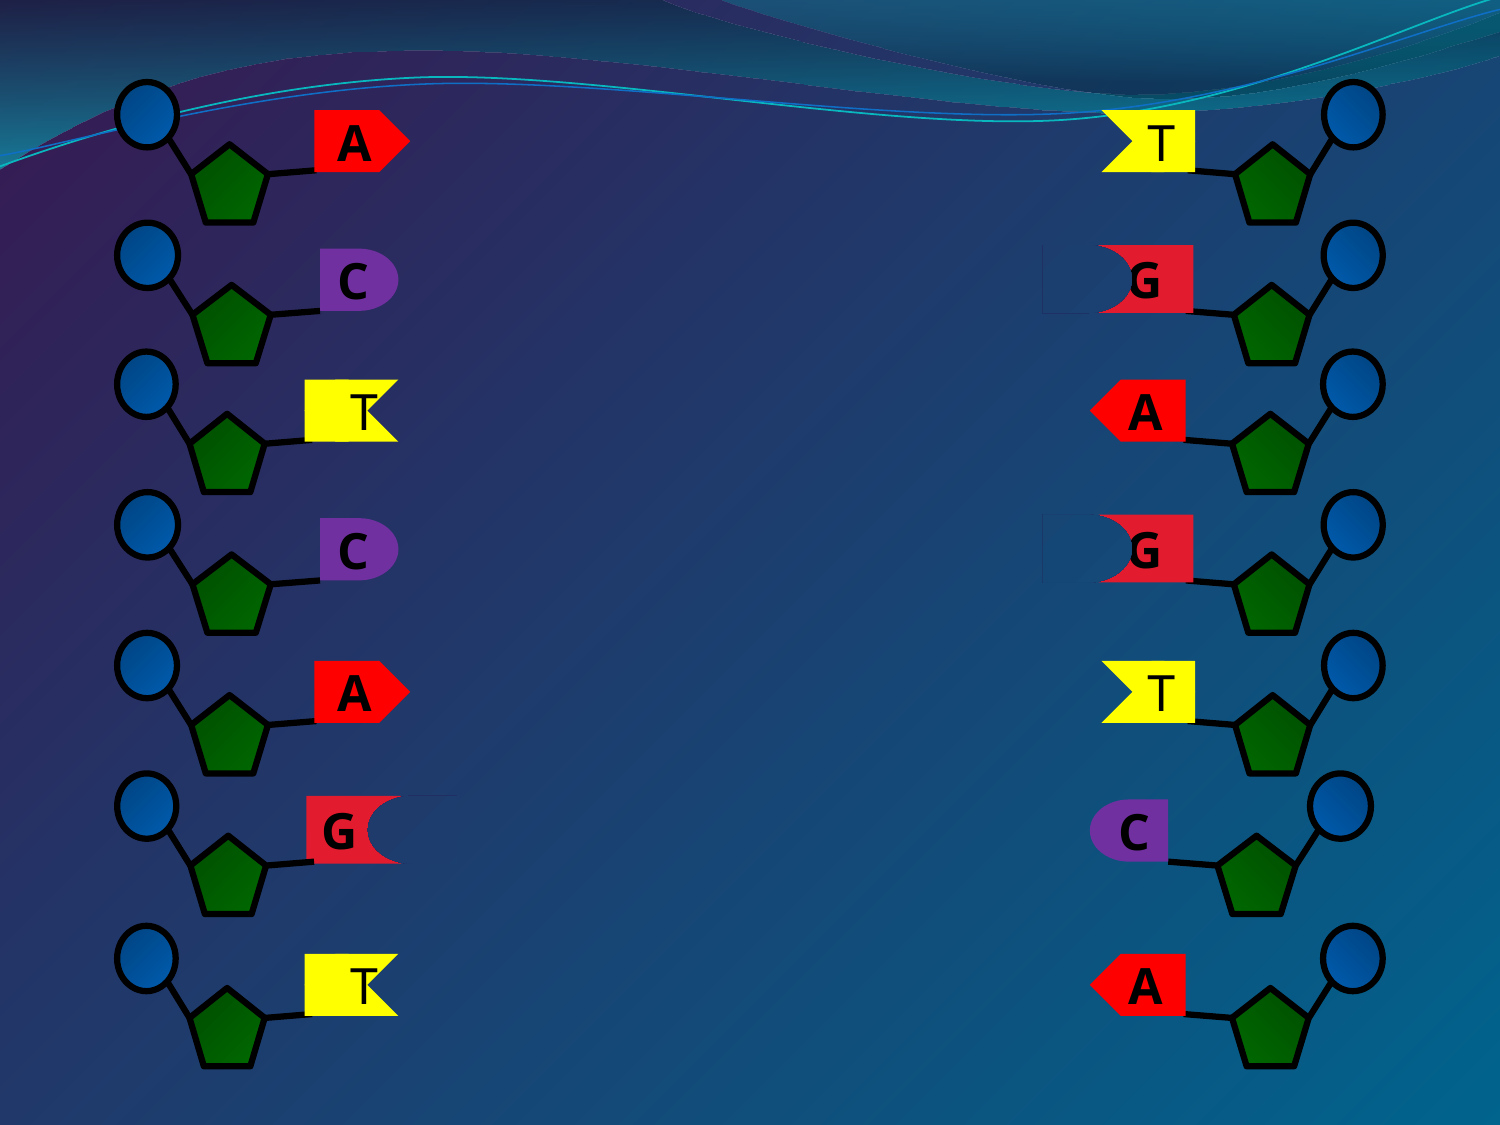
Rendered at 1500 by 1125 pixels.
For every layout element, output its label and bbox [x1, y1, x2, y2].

text_box [1089, 773, 1372, 915]
text_box [116, 491, 399, 632]
text_box [1101, 632, 1384, 774]
text_box [1101, 81, 1384, 223]
text_box [1042, 222, 1384, 364]
text_box [1089, 925, 1384, 1067]
text_box [116, 632, 411, 774]
text_box [116, 925, 399, 1067]
text_box [116, 81, 411, 223]
text_box [1042, 491, 1384, 633]
text_box [116, 222, 399, 351]
text_box [116, 351, 399, 491]
text_box [1089, 351, 1384, 493]
text_box [116, 773, 458, 915]
